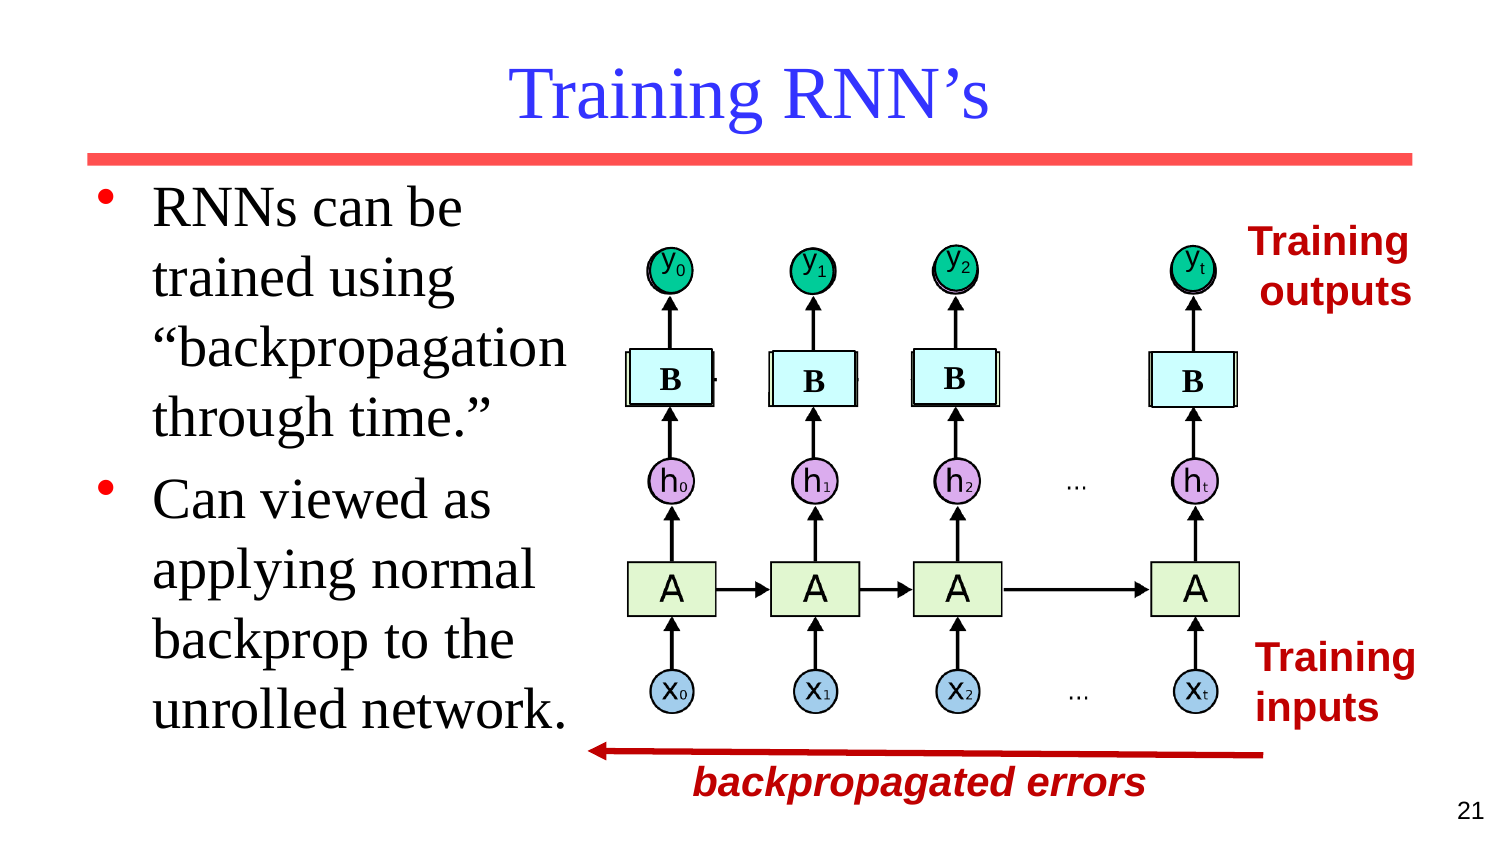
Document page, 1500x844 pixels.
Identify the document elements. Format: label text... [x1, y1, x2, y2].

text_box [640, 231, 707, 299]
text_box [1165, 230, 1226, 297]
list RNNs can be trained using “backpropagation through time.” Can viewed as applying normal backprop to the unrolled network. [81, 160, 594, 825]
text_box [587, 750, 1264, 756]
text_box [781, 232, 848, 300]
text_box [925, 229, 992, 296]
picture [265, 247, 1240, 714]
text_box backpropagated errors [677, 764, 1163, 812]
slide_number 21 [1187, 787, 1500, 844]
text_box Training inputs [1240, 622, 1444, 738]
title Training RNN’s [112, 27, 1388, 151]
text_box Training outputs [1233, 206, 1428, 322]
